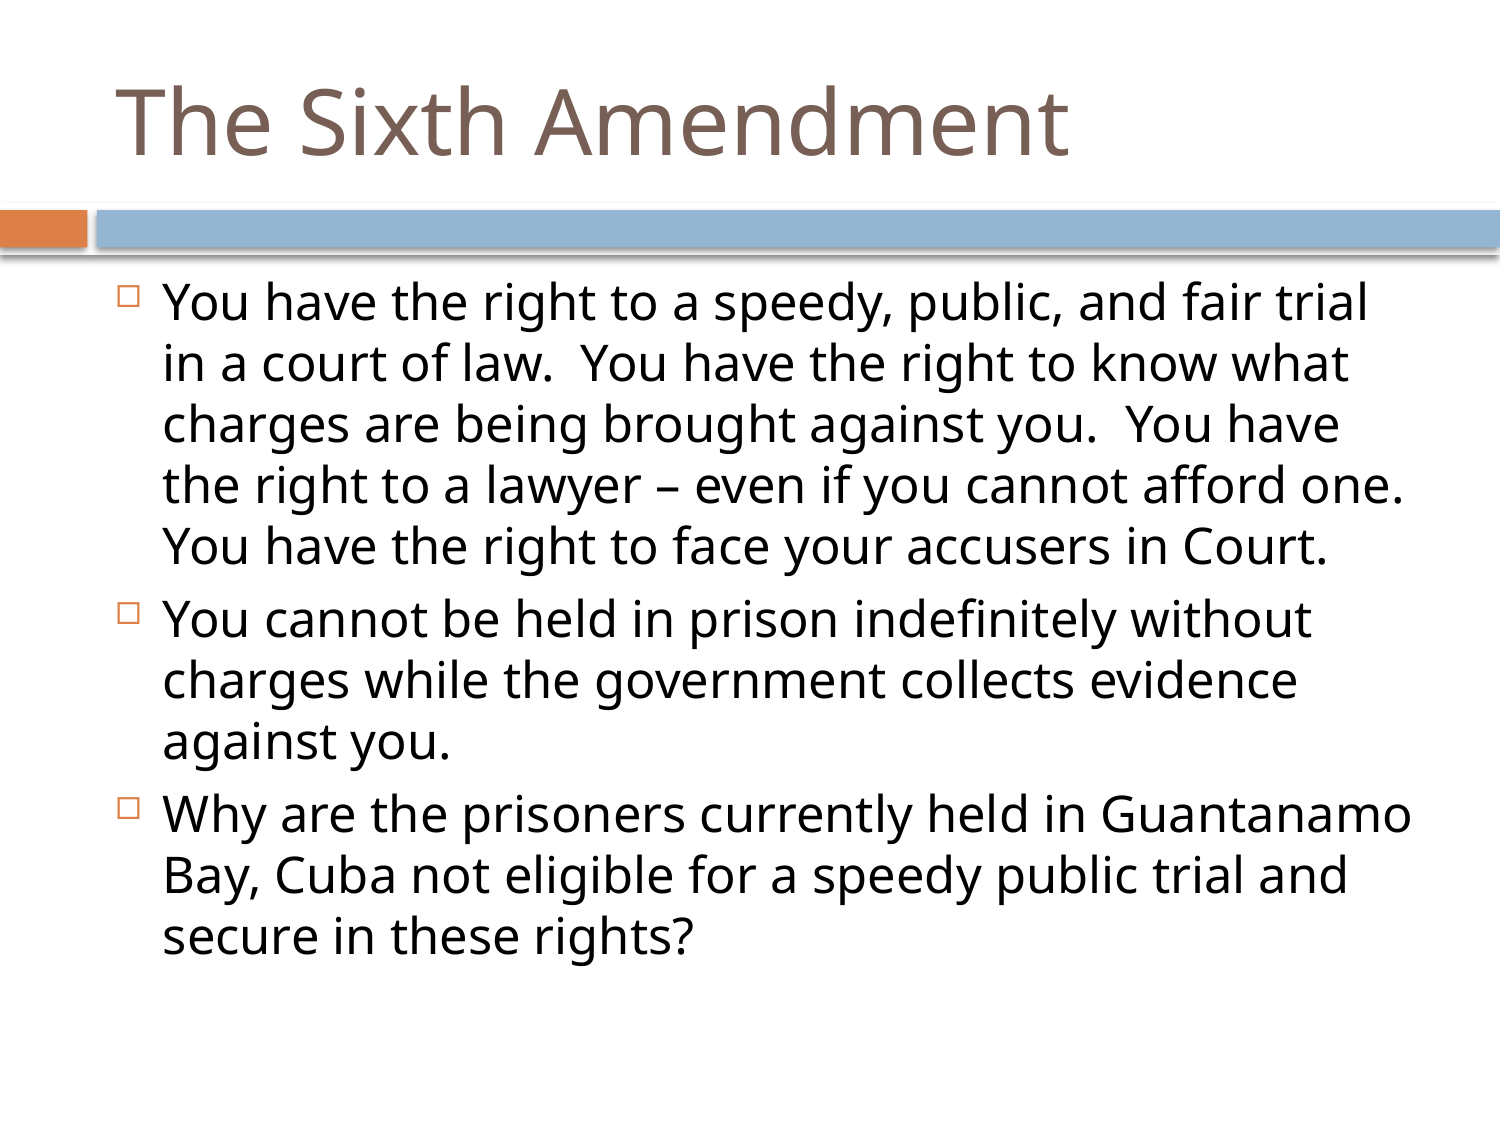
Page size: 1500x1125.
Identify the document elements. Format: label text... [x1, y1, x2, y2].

title The Sixth Amendment [100, 37, 1438, 200]
list You have the right to a speedy, public, and fair trial in a court of law. You have the right to know what charges are being brought against you. You have the right to a lawyer – even if you cannot afford one. You have the right to face your accusers in Court. You cannot be held in prison indefinitely without charges while the government collects evidence against you. Why are the prisoners currently held in Guantanamo Bay, Cuba not eligible for a speedy public trial and secure in these rights? [100, 262, 1438, 1000]
